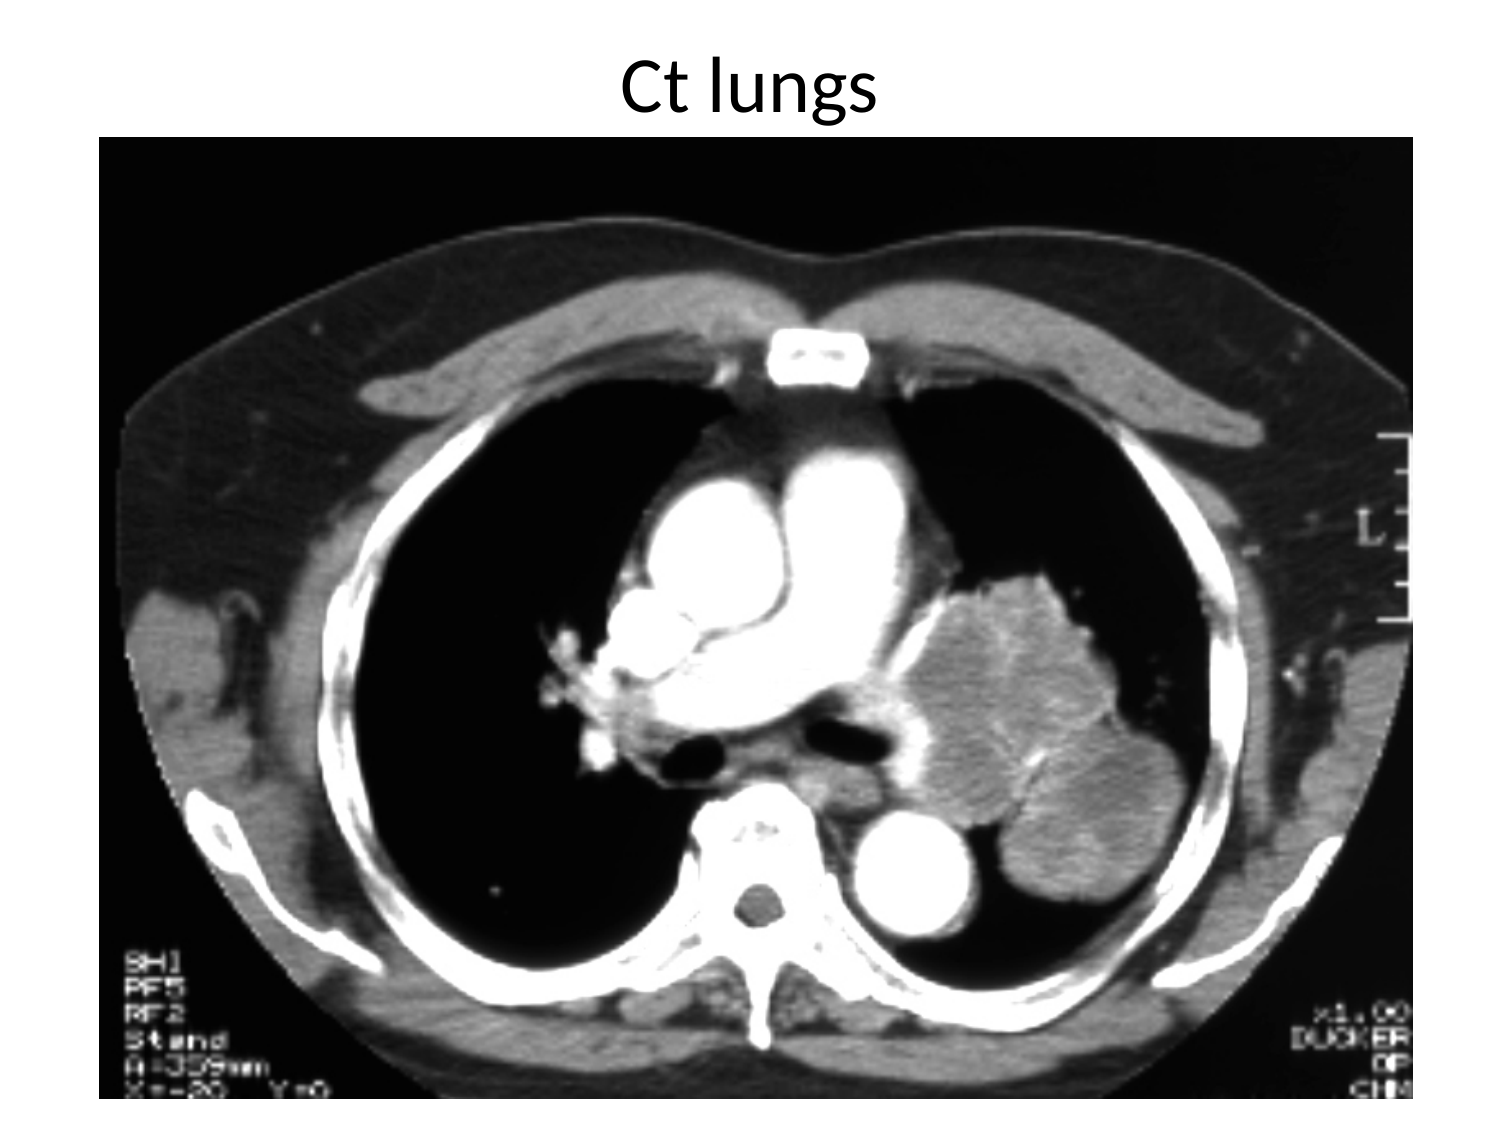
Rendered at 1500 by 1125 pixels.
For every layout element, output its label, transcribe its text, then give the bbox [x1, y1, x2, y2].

title Ct lungs [75, 24, 1425, 233]
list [99, 137, 1413, 1100]
